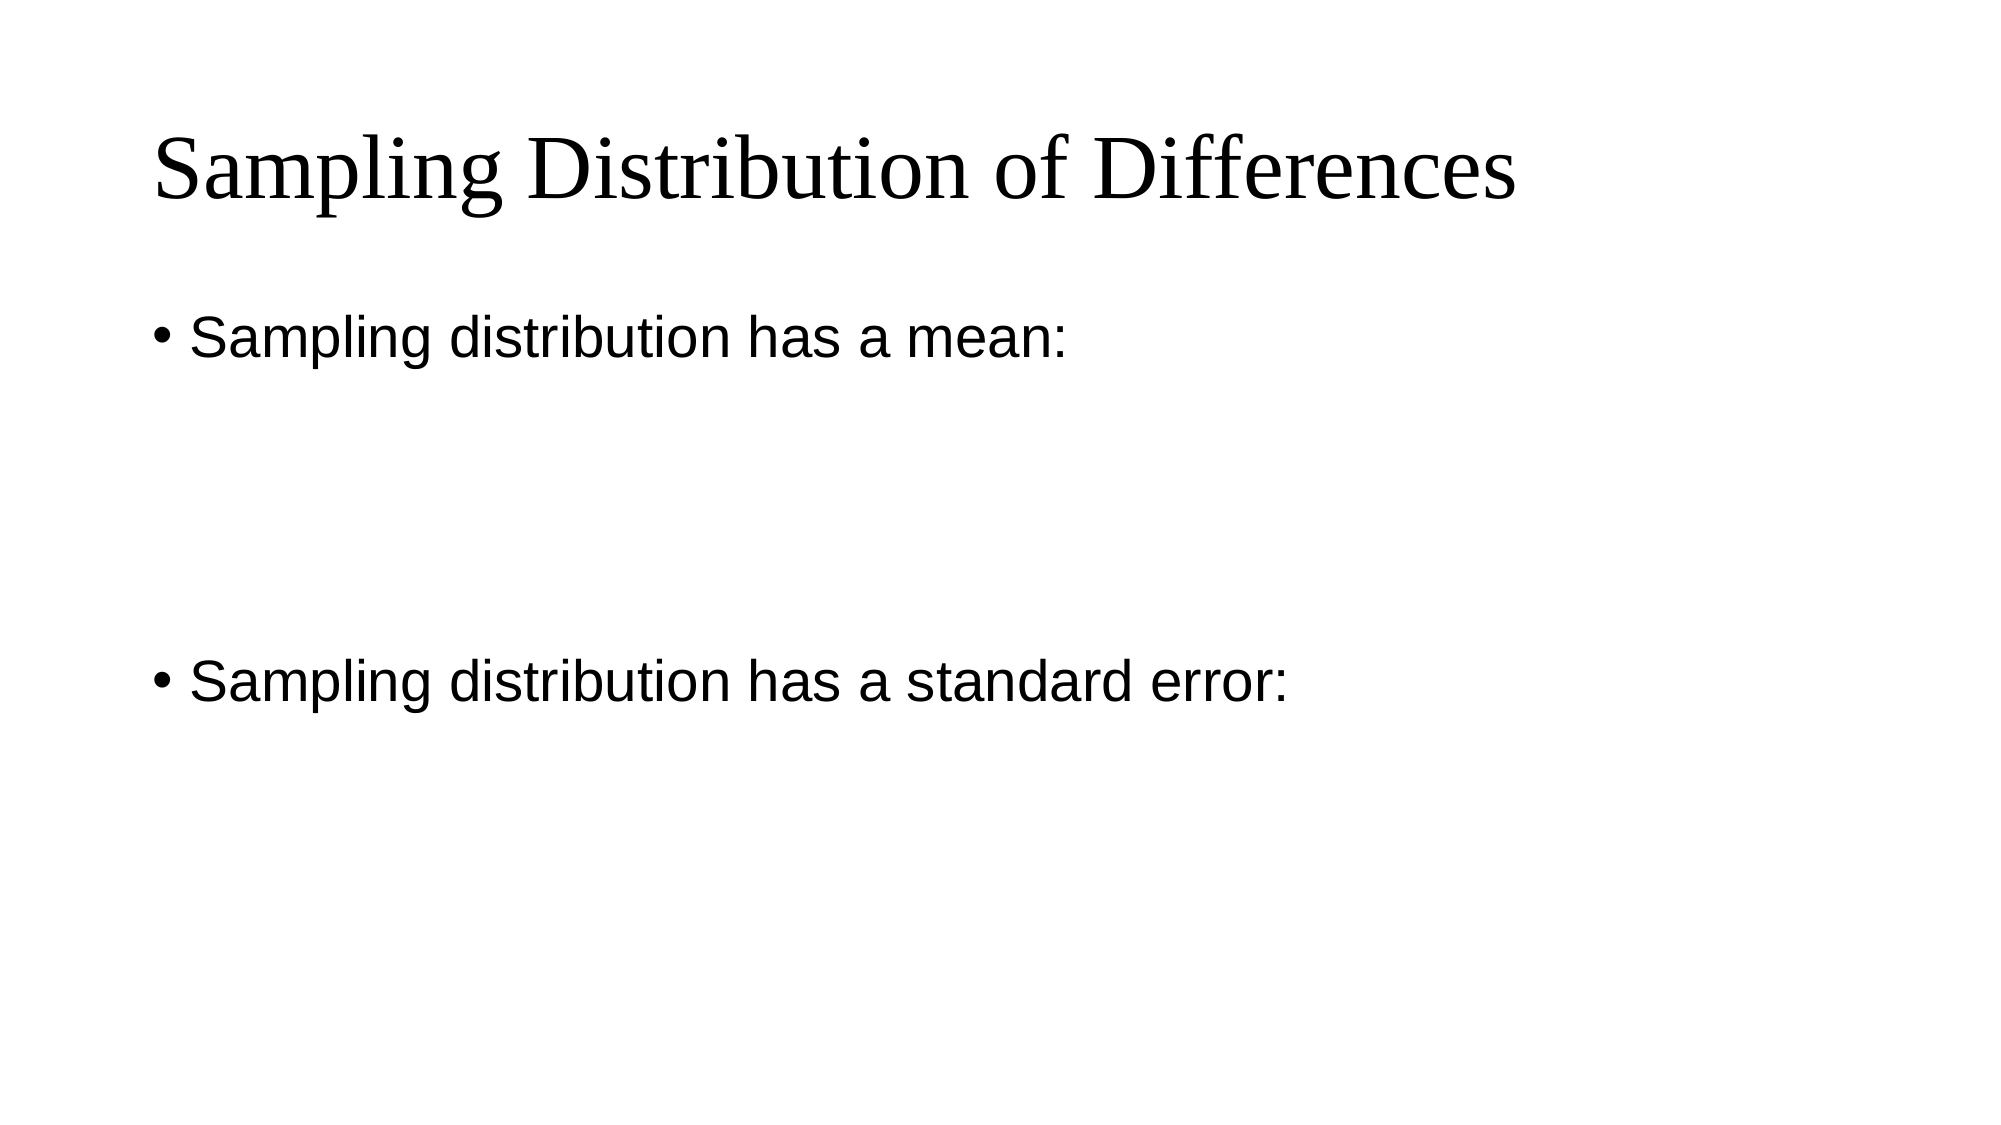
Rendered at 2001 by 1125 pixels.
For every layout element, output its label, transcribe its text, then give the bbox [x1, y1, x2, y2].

title Sampling Distribution of Differences [137, 59, 1863, 278]
